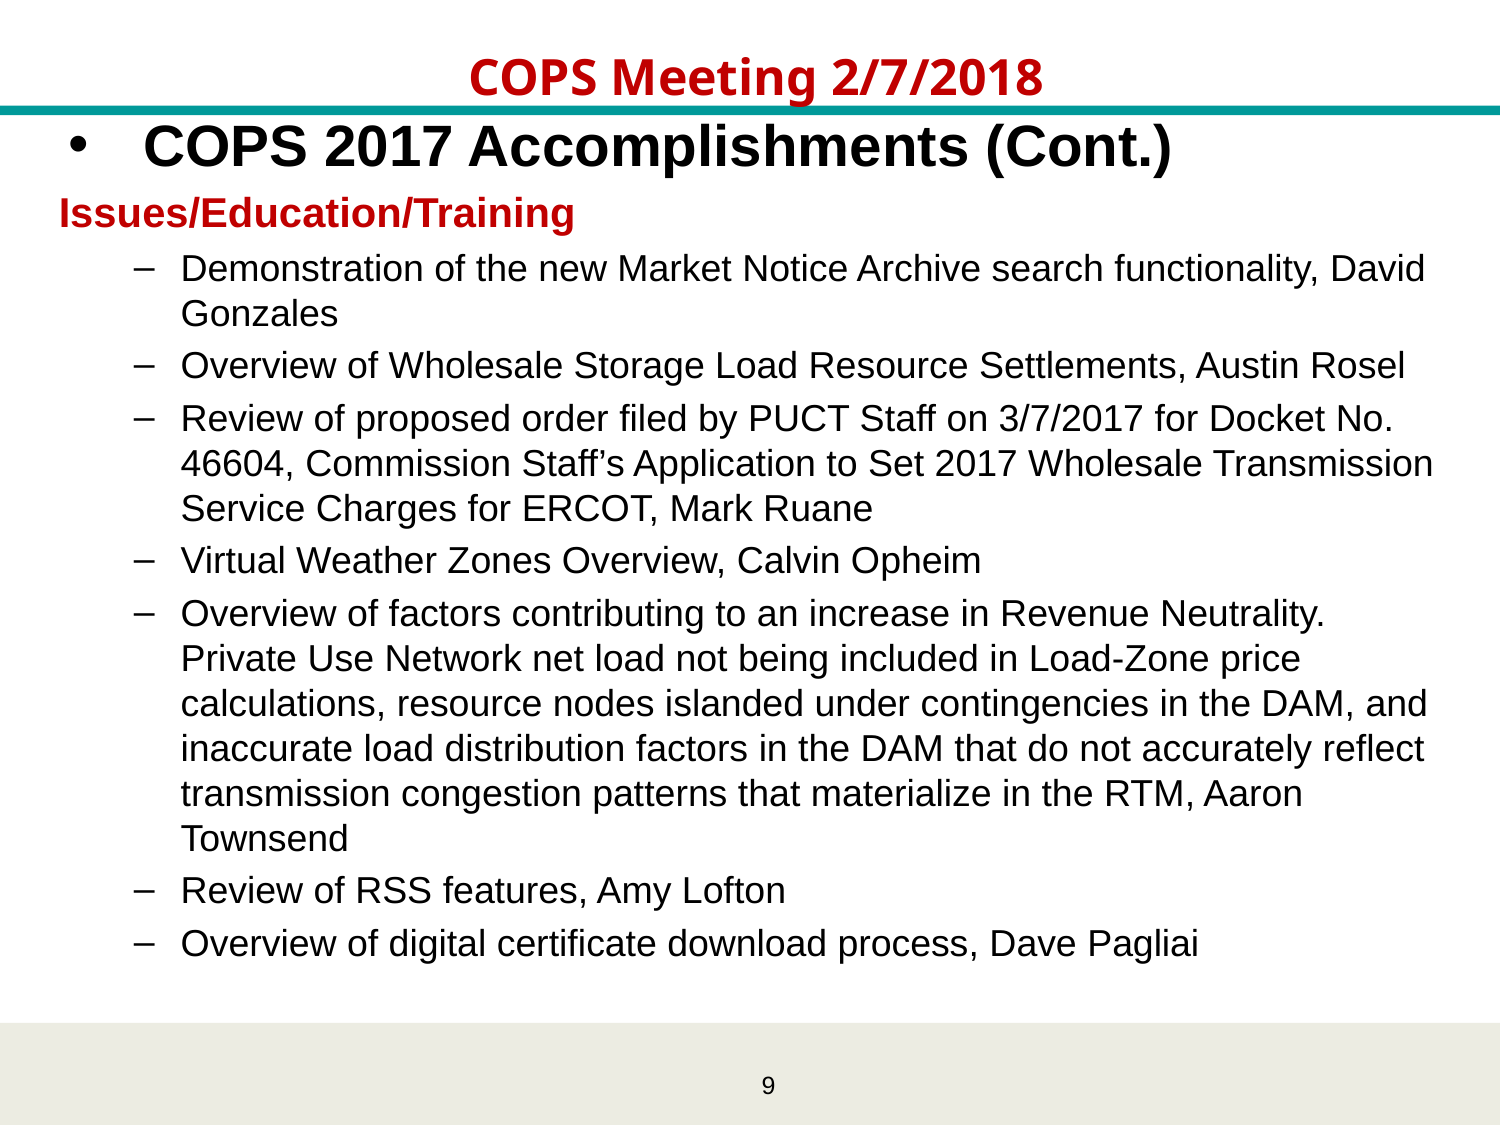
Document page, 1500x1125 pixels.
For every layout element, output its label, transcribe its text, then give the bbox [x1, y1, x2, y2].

title COPS Meeting 2/7/2018 [62, 12, 1450, 100]
list COPS 2017 Accomplishments (Cont.) Issues/Education/Training Demonstration of the new Market Notice Archive search functionality, David Gonzales Overview of Wholesale Storage Load Resource Settlements, Austin Rosel Review of proposed order filed by PUCT Staff on 3/7/2017 for Docket No. 46604, Commission Staff’s Application to Set 2017 Wholesale Transmission Service Charges for ERCOT, Mark Ruane Virtual Weather Zones Overview, Calvin Opheim Overview of factors contributing to an increase in Revenue Neutrality. Private Use Network net load not being included in Load-Zone price calculations, resource nodes islanded under contingencies in the DAM, and inaccurate load distribution factors in the DAM that do not accurately reflect transmission congestion patterns that materialize in the RTM, Aaron Townsend Review of RSS features, Amy Lofton Overview of digital certificate download process, Dave Pagliai [43, 100, 1469, 1038]
